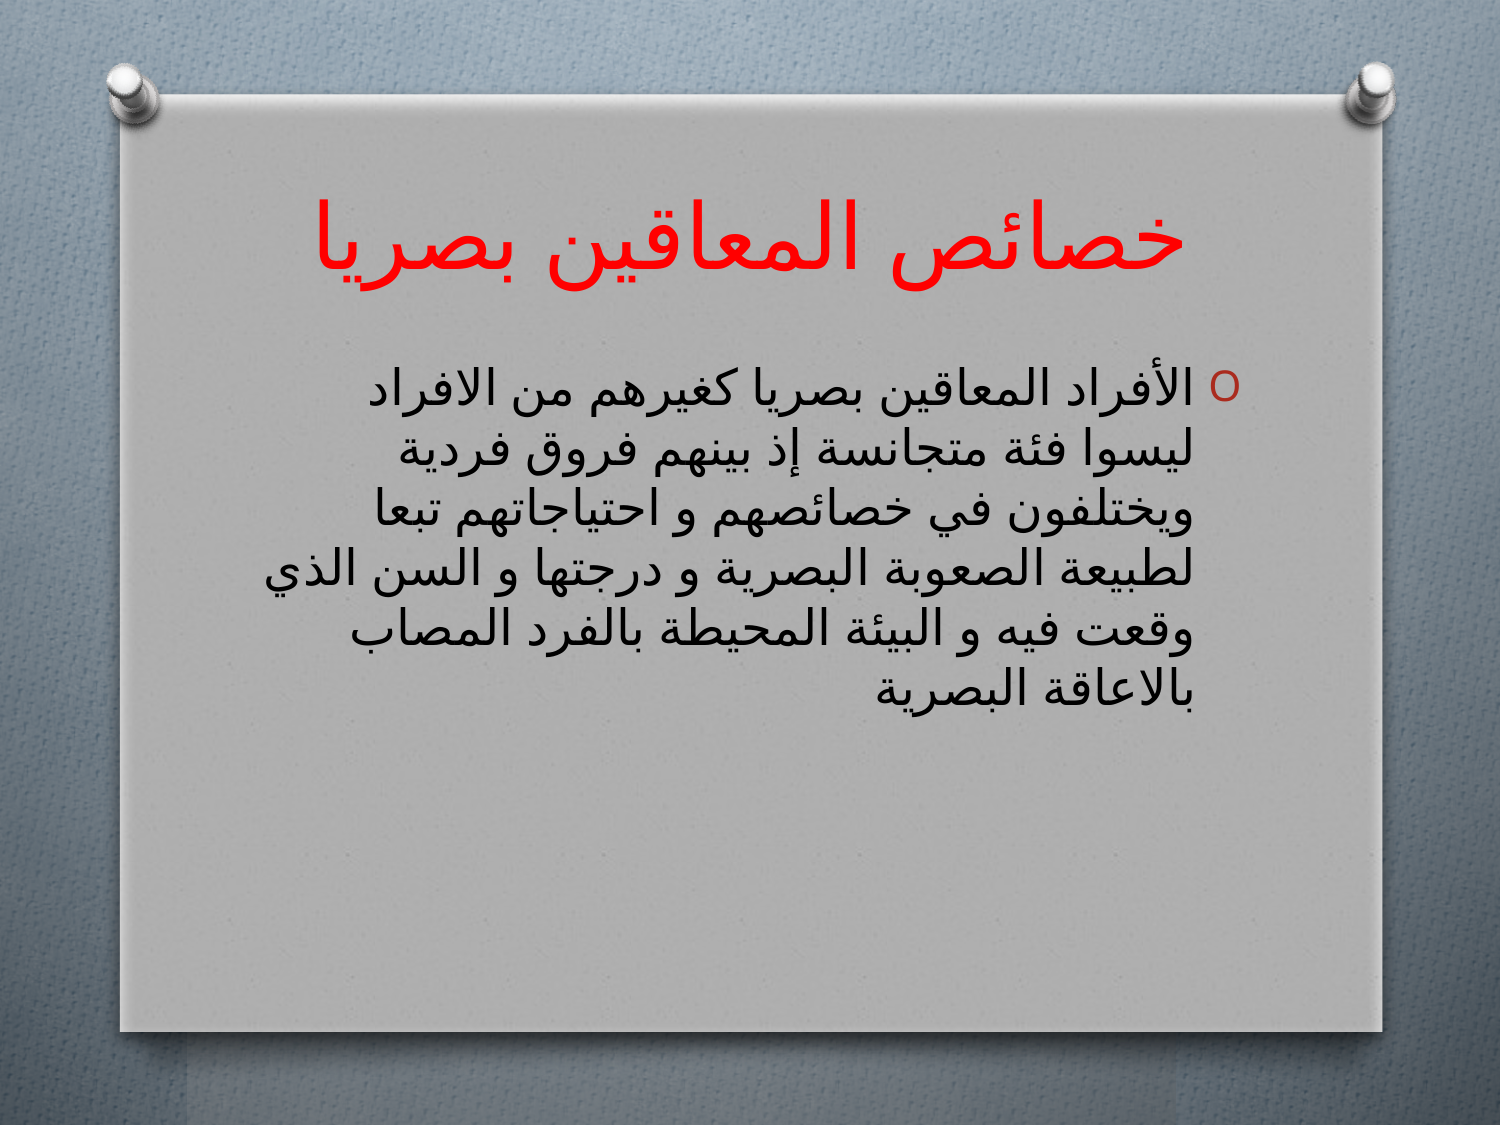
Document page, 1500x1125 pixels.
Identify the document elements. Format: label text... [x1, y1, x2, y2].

picture [1317, 35, 1439, 156]
title خصائص المعاقين بصريا [179, 134, 1323, 332]
picture [75, 29, 198, 153]
list الأفراد المعاقين بصريا كغيرهم من الافراد ليسوا فئة متجانسة إذ بينهم فروق فردية ويختلفون في خصائصهم و احتياجاتهم تبعا لطبيعة الصعوبة البصرية و درجتها و السن الذي وقعت فيه و البيئة المحيطة بالفرد المصاب بالاعاقة البصرية [240, 347, 1257, 939]
